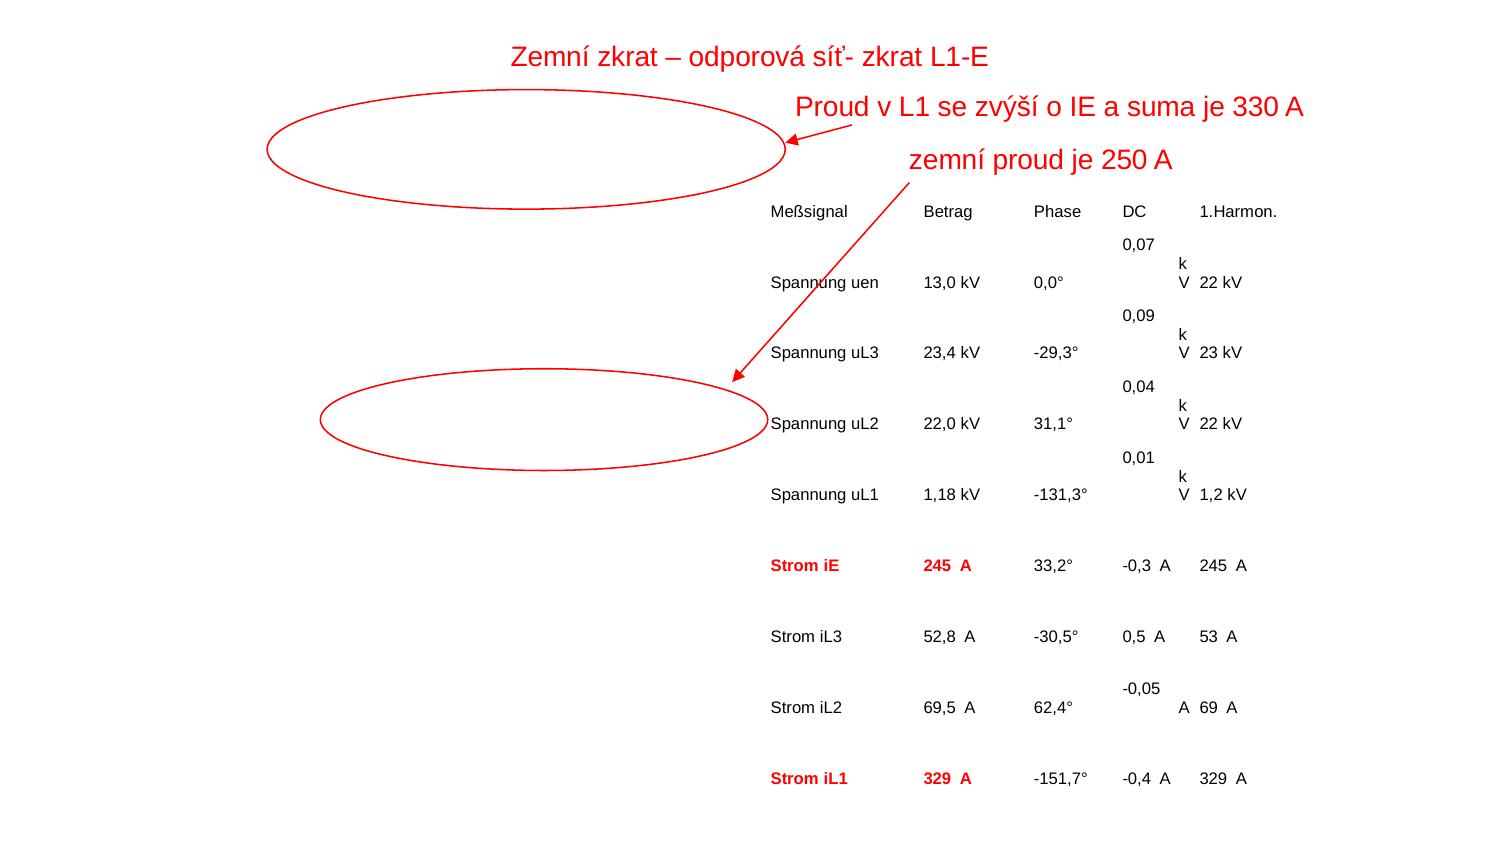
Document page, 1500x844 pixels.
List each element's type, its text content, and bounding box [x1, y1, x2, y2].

table_cell -0,4 A [1111, 723, 1188, 794]
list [213, 107, 741, 817]
table_cell 0,5 A [1111, 581, 1188, 652]
text_box [352, 89, 700, 105]
table_cell 23 kV [1188, 297, 1290, 368]
table_cell Spannung uL3 [759, 297, 912, 368]
table_cell 245 A [1188, 510, 1290, 581]
table_cell 13,0 kV [912, 226, 1023, 297]
table_cell -151,7° [1023, 723, 1111, 794]
table_cell Spannung uL2 [759, 368, 912, 439]
table_cell Strom iE [759, 510, 912, 581]
table_cell 62,4° [1023, 652, 1111, 723]
table_cell Spannung uen [759, 226, 869, 297]
table_cell 23,4 kV [912, 297, 1023, 368]
text_box [744, 396, 768, 443]
table_cell Strom iL1 [759, 723, 912, 794]
table_cell 1,18 kV [912, 439, 1023, 510]
table_cell 22,0 kV [912, 368, 1023, 439]
table_cell 22 kV [1188, 368, 1290, 439]
title Zemní zkrat – odporová síť- zkrat L1-E [243, 14, 1257, 97]
table_cell 245 A [912, 510, 1023, 581]
table_cell 0,0° [1023, 226, 1111, 297]
table_cell -131,3° [1023, 439, 1111, 510]
table_cell 31,1° [1023, 368, 1111, 439]
table_cell 69,5 A [912, 652, 1023, 723]
text_box [785, 124, 852, 146]
table_header 1.Harmon. [1188, 130, 1290, 226]
table_cell 329 A [912, 723, 1023, 794]
table_cell -29,3° [1023, 297, 1111, 368]
text_box [744, 117, 786, 182]
table_header Phase [1023, 183, 1111, 226]
table_cell -30,5° [1023, 581, 1111, 652]
table_cell -0,3 A [1111, 510, 1188, 581]
table_cell Strom iL3 [759, 581, 912, 652]
table_cell 33,2° [1023, 510, 1111, 581]
text_box Proud v L1 se zvýší o IE a suma je 330 A [780, 80, 1320, 130]
table_cell 1,2 kV [1188, 439, 1290, 510]
table_cell -0,05 A [1111, 652, 1188, 723]
table_cell 0,07 kV [1111, 226, 1188, 297]
table_header Betrag [912, 183, 1023, 226]
table_cell 0,04 kV [1111, 368, 1188, 439]
table_cell Spannung uL1 [759, 439, 912, 510]
table_cell 22 kV [1188, 226, 1290, 297]
table_cell 53 A [1188, 581, 1290, 652]
table_cell 52,8 A [912, 581, 1023, 652]
table_cell 0,09 kV [1111, 297, 1188, 368]
table_cell 69 A [1188, 652, 1290, 723]
table_cell Strom iL2 [759, 652, 912, 723]
text_box zemní proud je 250 A [894, 133, 1188, 183]
table_header DC [1111, 183, 1188, 226]
table_cell Spannung uen [809, 226, 912, 297]
table_cell 0,01 kV [1111, 439, 1188, 510]
table_cell 329 A [1188, 723, 1290, 794]
table_header Meßsignal [759, 112, 912, 226]
